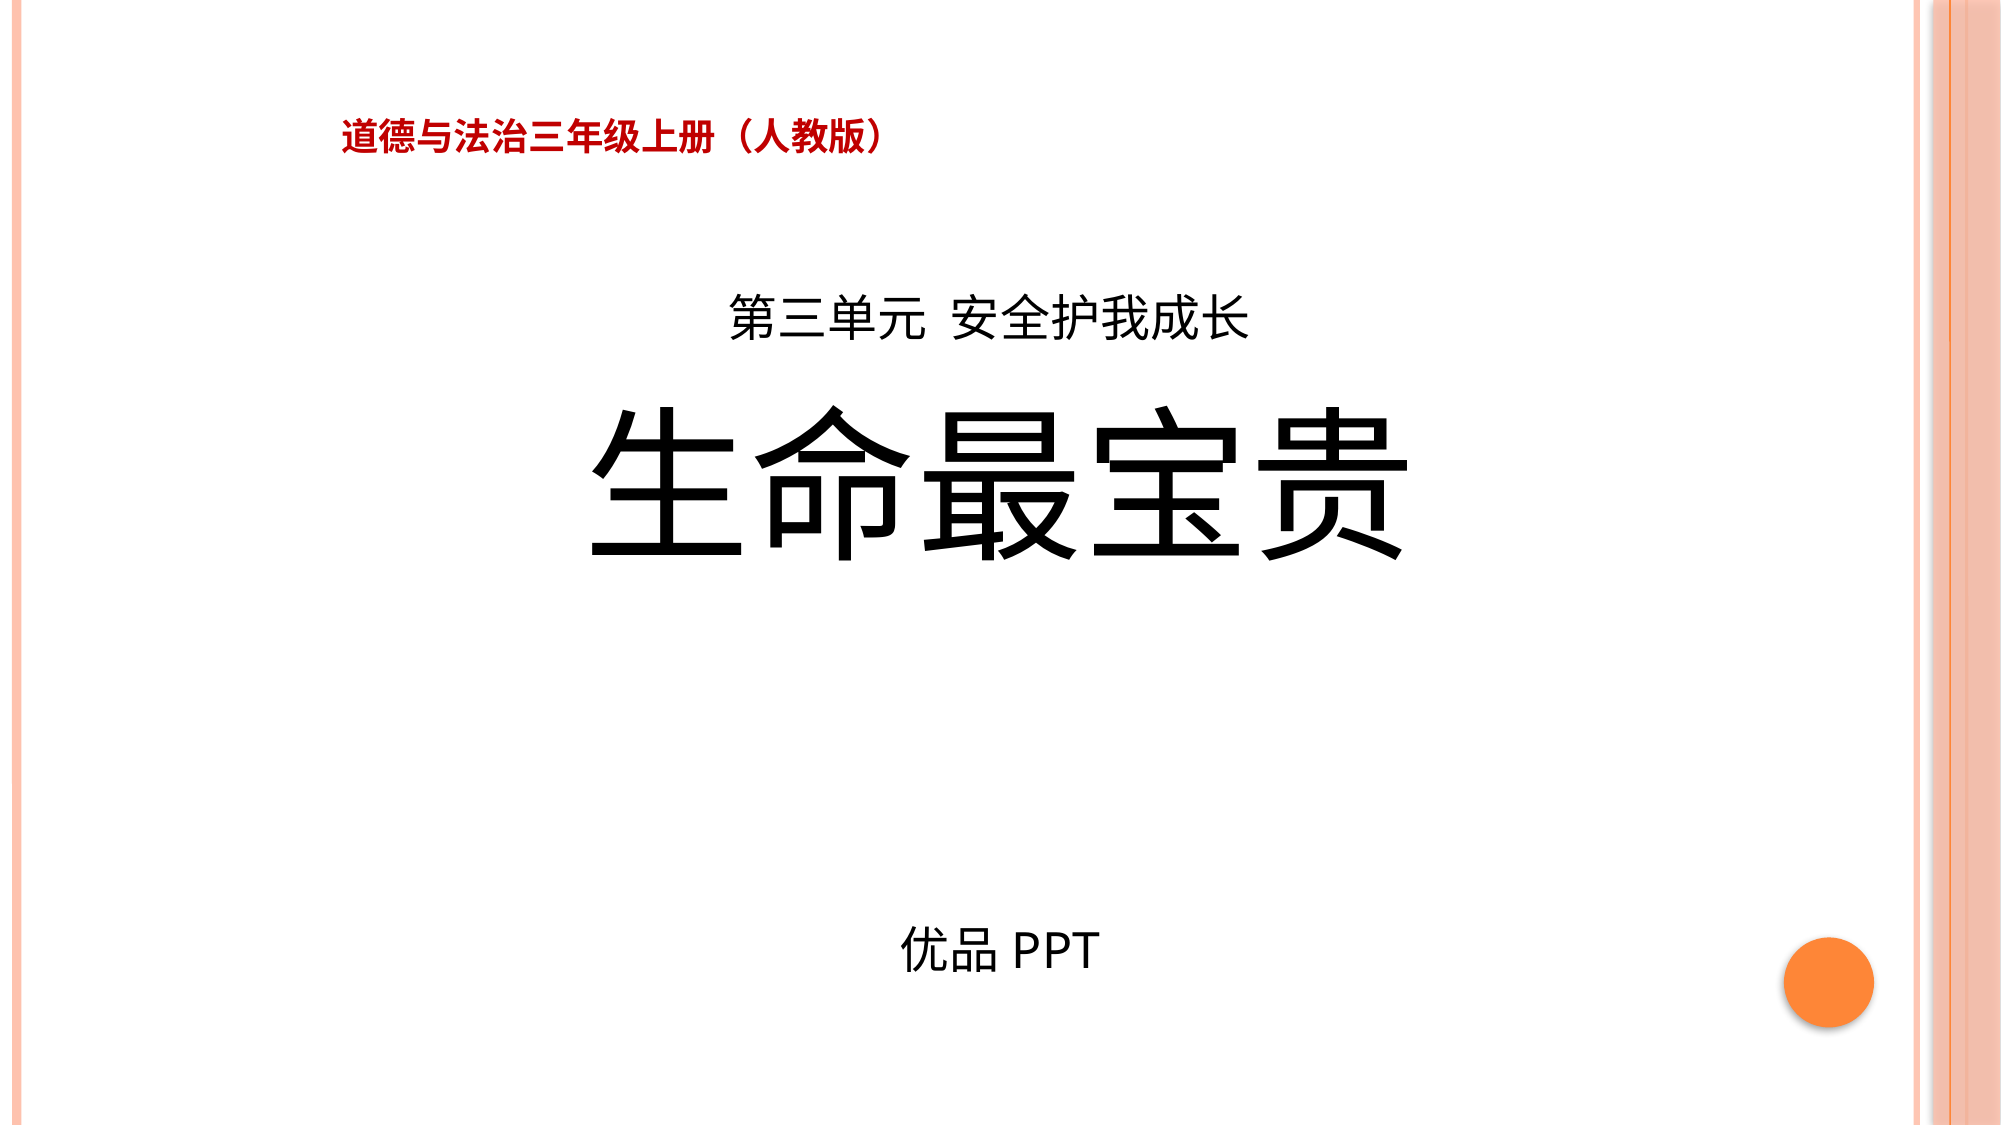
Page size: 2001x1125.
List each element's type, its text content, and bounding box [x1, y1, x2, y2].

text_box 优品PPT [828, 905, 1172, 986]
text_box 道德与法治三年级上册（人教版） [326, 105, 1462, 166]
text_box 第三单元 安全护我成长 生命最宝贵 [249, 278, 1750, 589]
